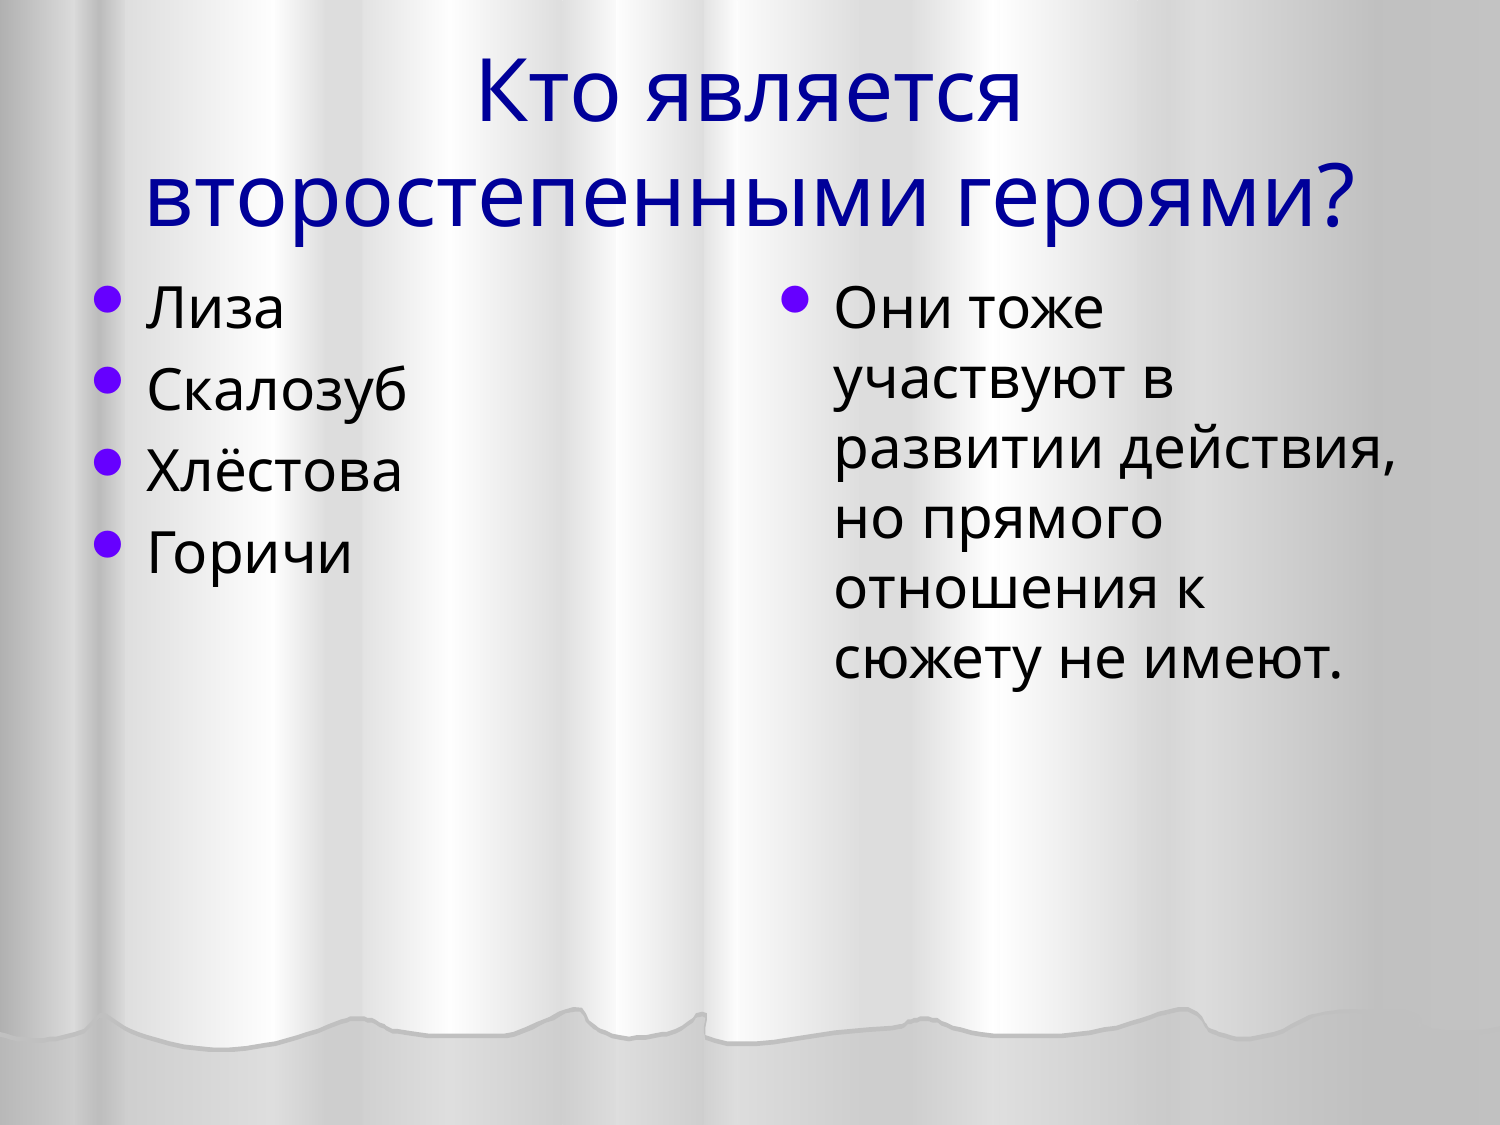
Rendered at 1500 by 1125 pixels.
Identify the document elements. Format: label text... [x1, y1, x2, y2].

list Они тоже участвуют в развитии действия, но прямого отношения к сюжету не имеют. [762, 262, 1426, 1006]
title Кто является второстепенными героями? [74, 45, 1426, 233]
list Лиза Скалозуб Хлёстова Горичи [74, 262, 738, 1006]
